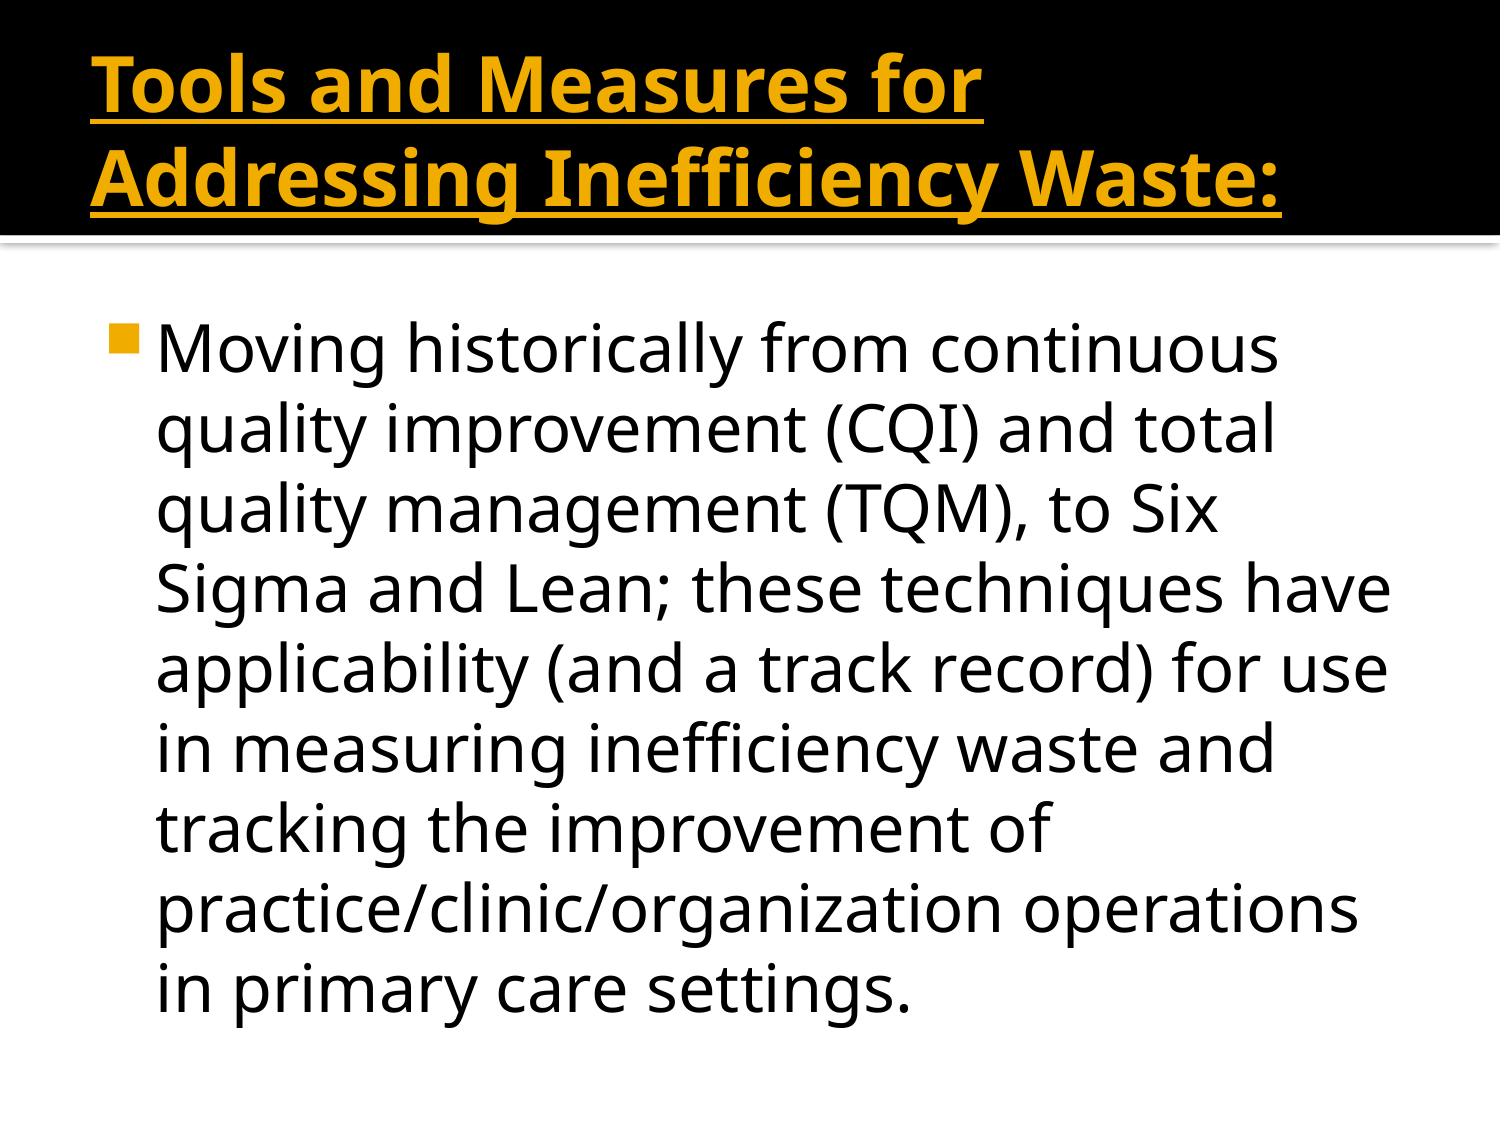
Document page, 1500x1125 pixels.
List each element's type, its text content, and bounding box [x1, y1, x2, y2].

list Moving historically from continuous quality improvement (CQI) and total quality management (TQM), to Six Sigma and Lean; these techniques have applicability (and a track record) for use in measuring inefficiency waste and tracking the improvement of practice/clinic/organization operations in primary care settings. [74, 290, 1426, 1051]
title Tools and Measures for Addressing Inefficiency Waste: [75, 25, 1425, 231]
